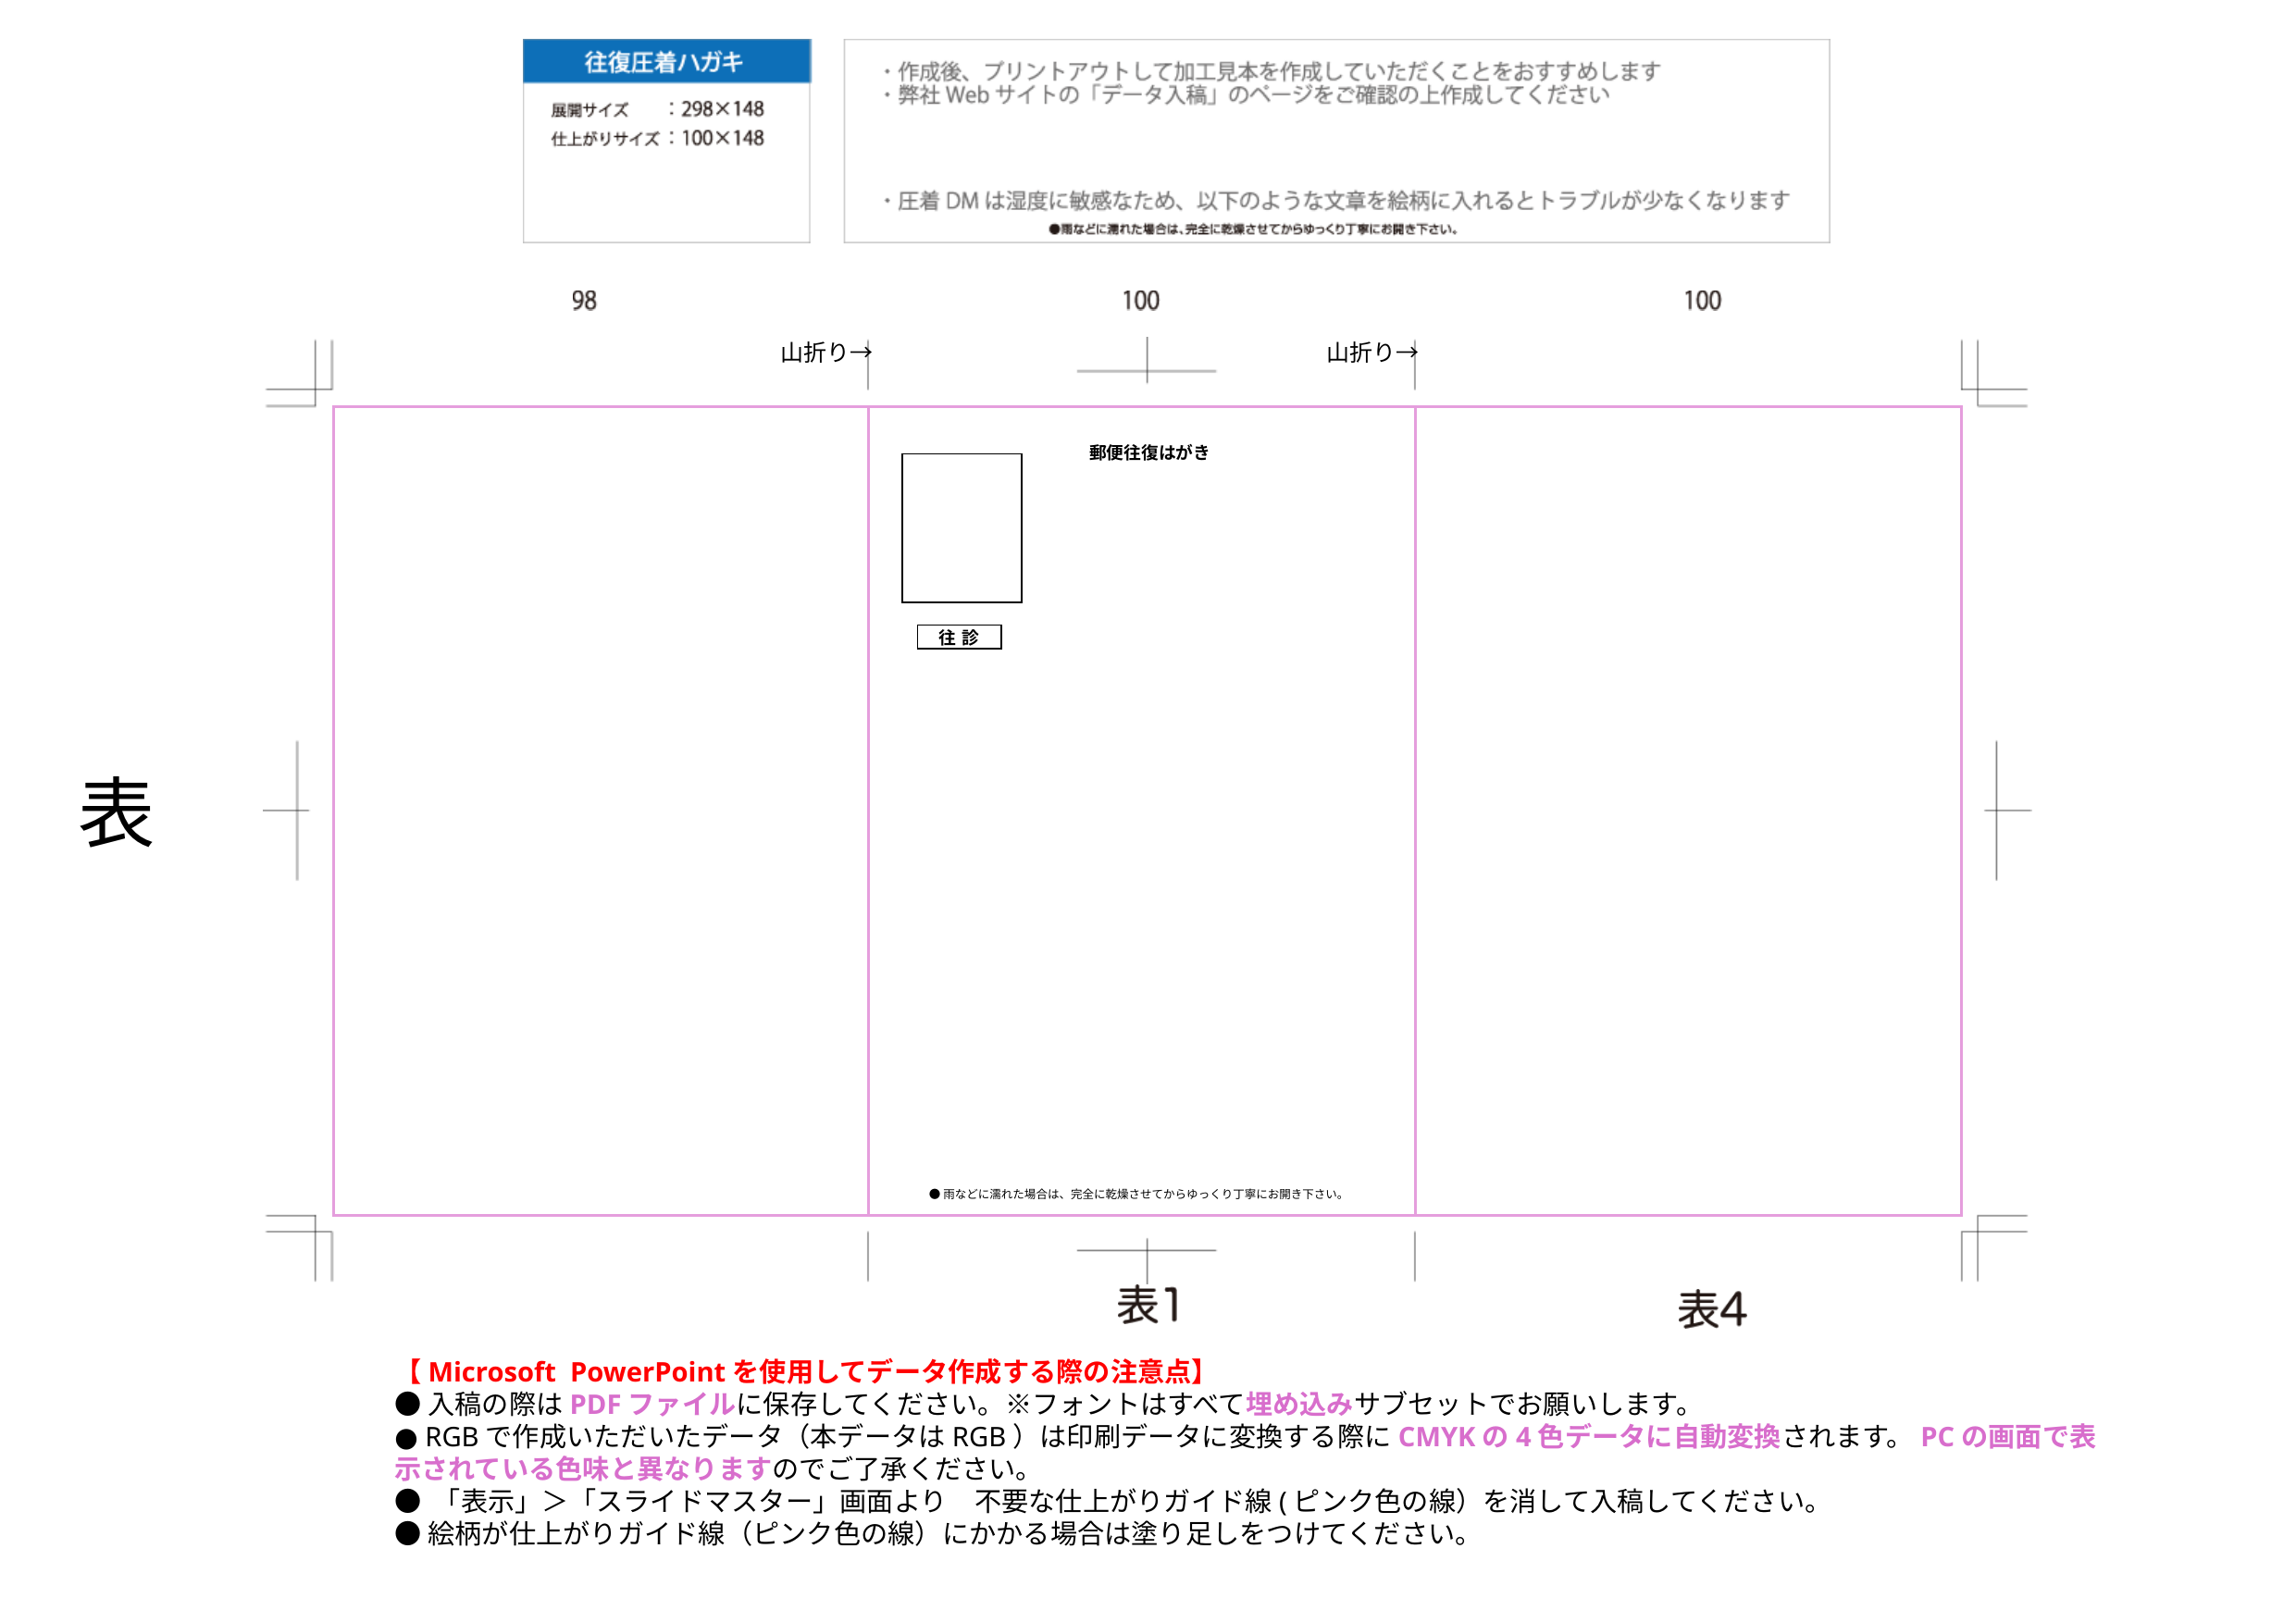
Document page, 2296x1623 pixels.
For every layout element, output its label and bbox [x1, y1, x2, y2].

picture [1679, 1289, 1747, 1329]
picture [523, 39, 1831, 243]
picture [263, 337, 2032, 1324]
picture [573, 291, 1722, 311]
